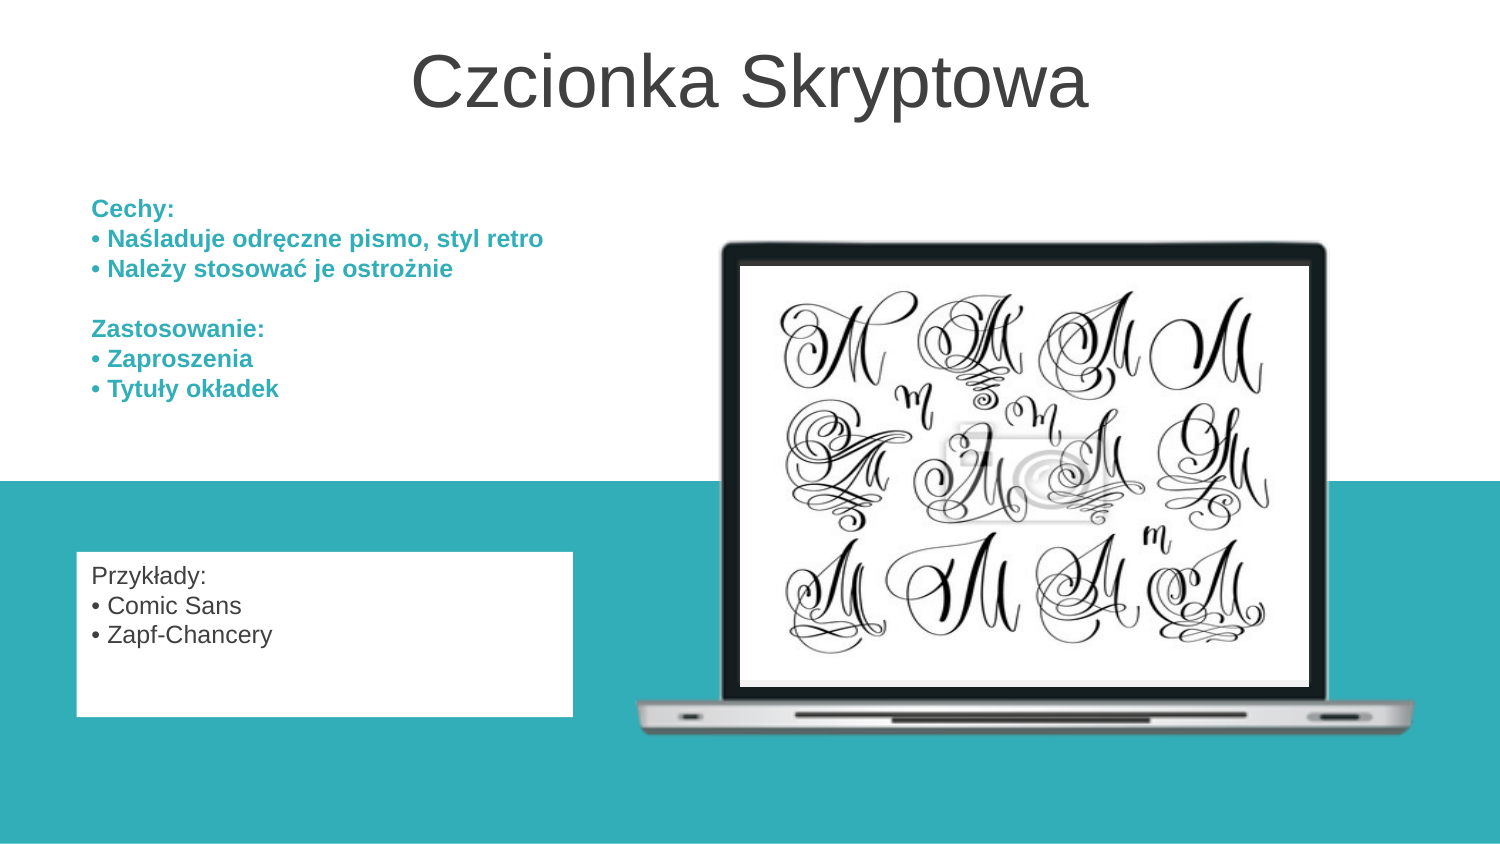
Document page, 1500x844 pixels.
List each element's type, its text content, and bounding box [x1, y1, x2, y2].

list Czcionka Skryptowa [0, 29, 1500, 125]
text_box Przykłady: • Comic Sans • Zapf-Chancery [76, 551, 550, 657]
picture [419, 185, 1500, 789]
text_box Cechy: • Naśladuje odręczne pismo, styl retro • Należy stosować je ostrożnie Zastosowanie: • Zaproszenia • Tytuły okładek [76, 185, 652, 410]
